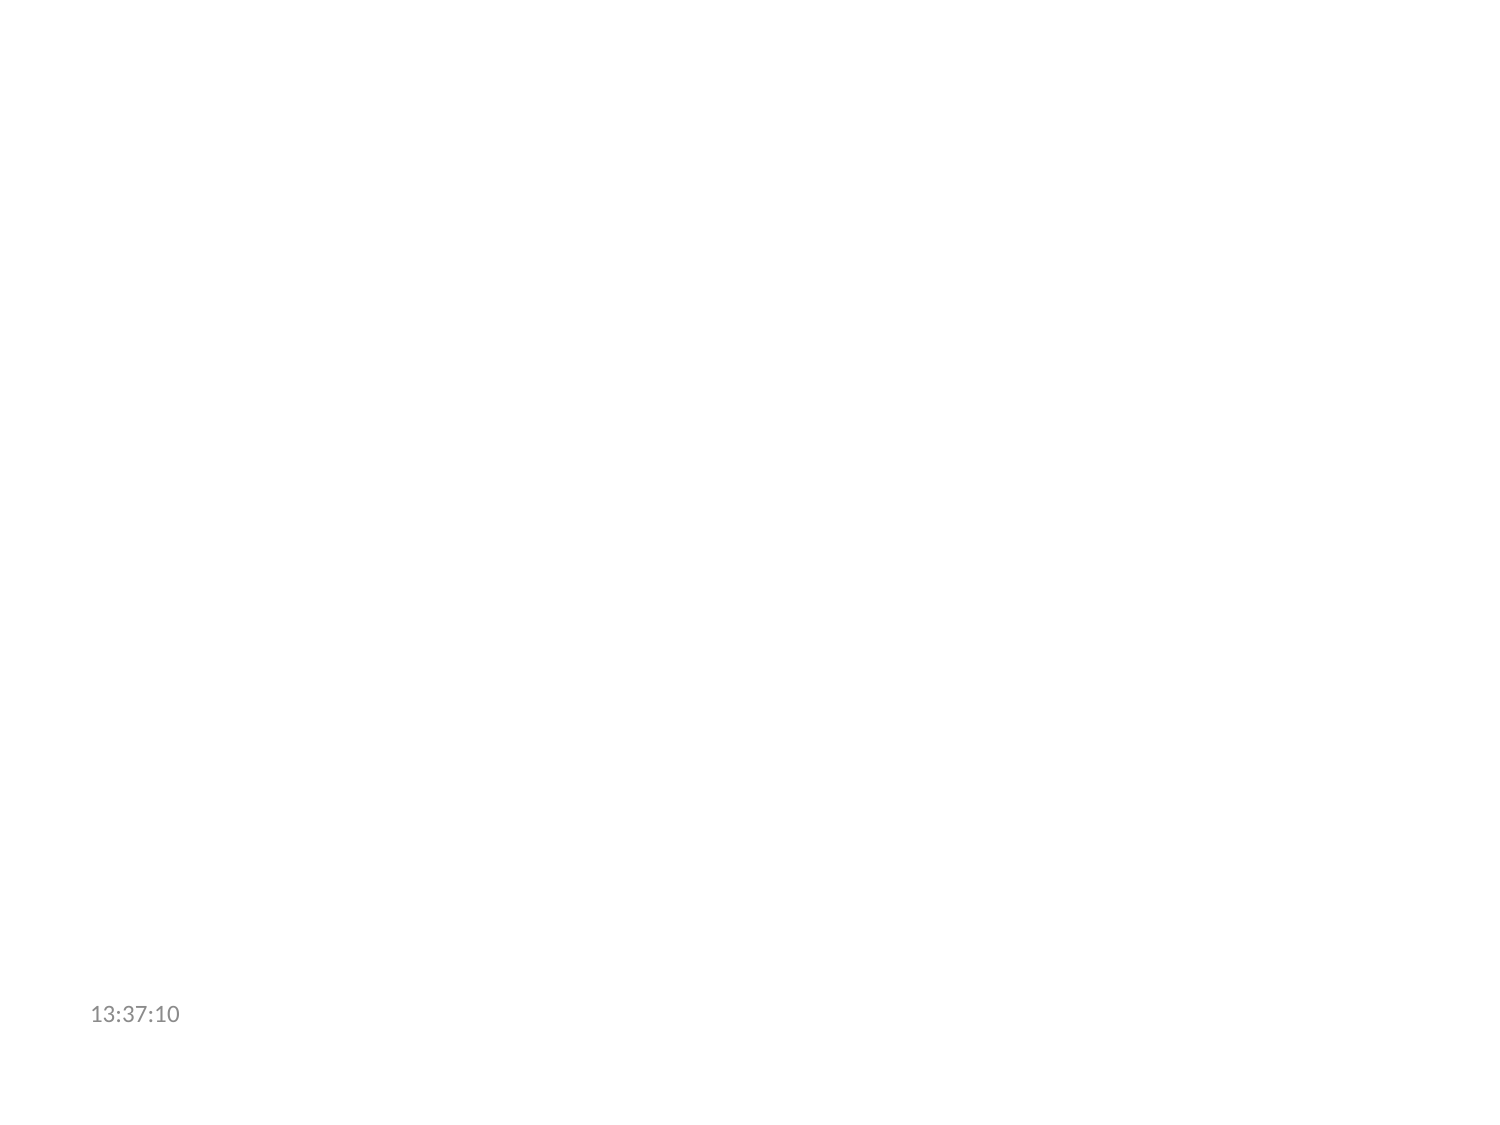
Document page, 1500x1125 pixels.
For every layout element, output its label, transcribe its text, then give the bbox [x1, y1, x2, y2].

text_box 15:35:09 [75, 982, 425, 1043]
